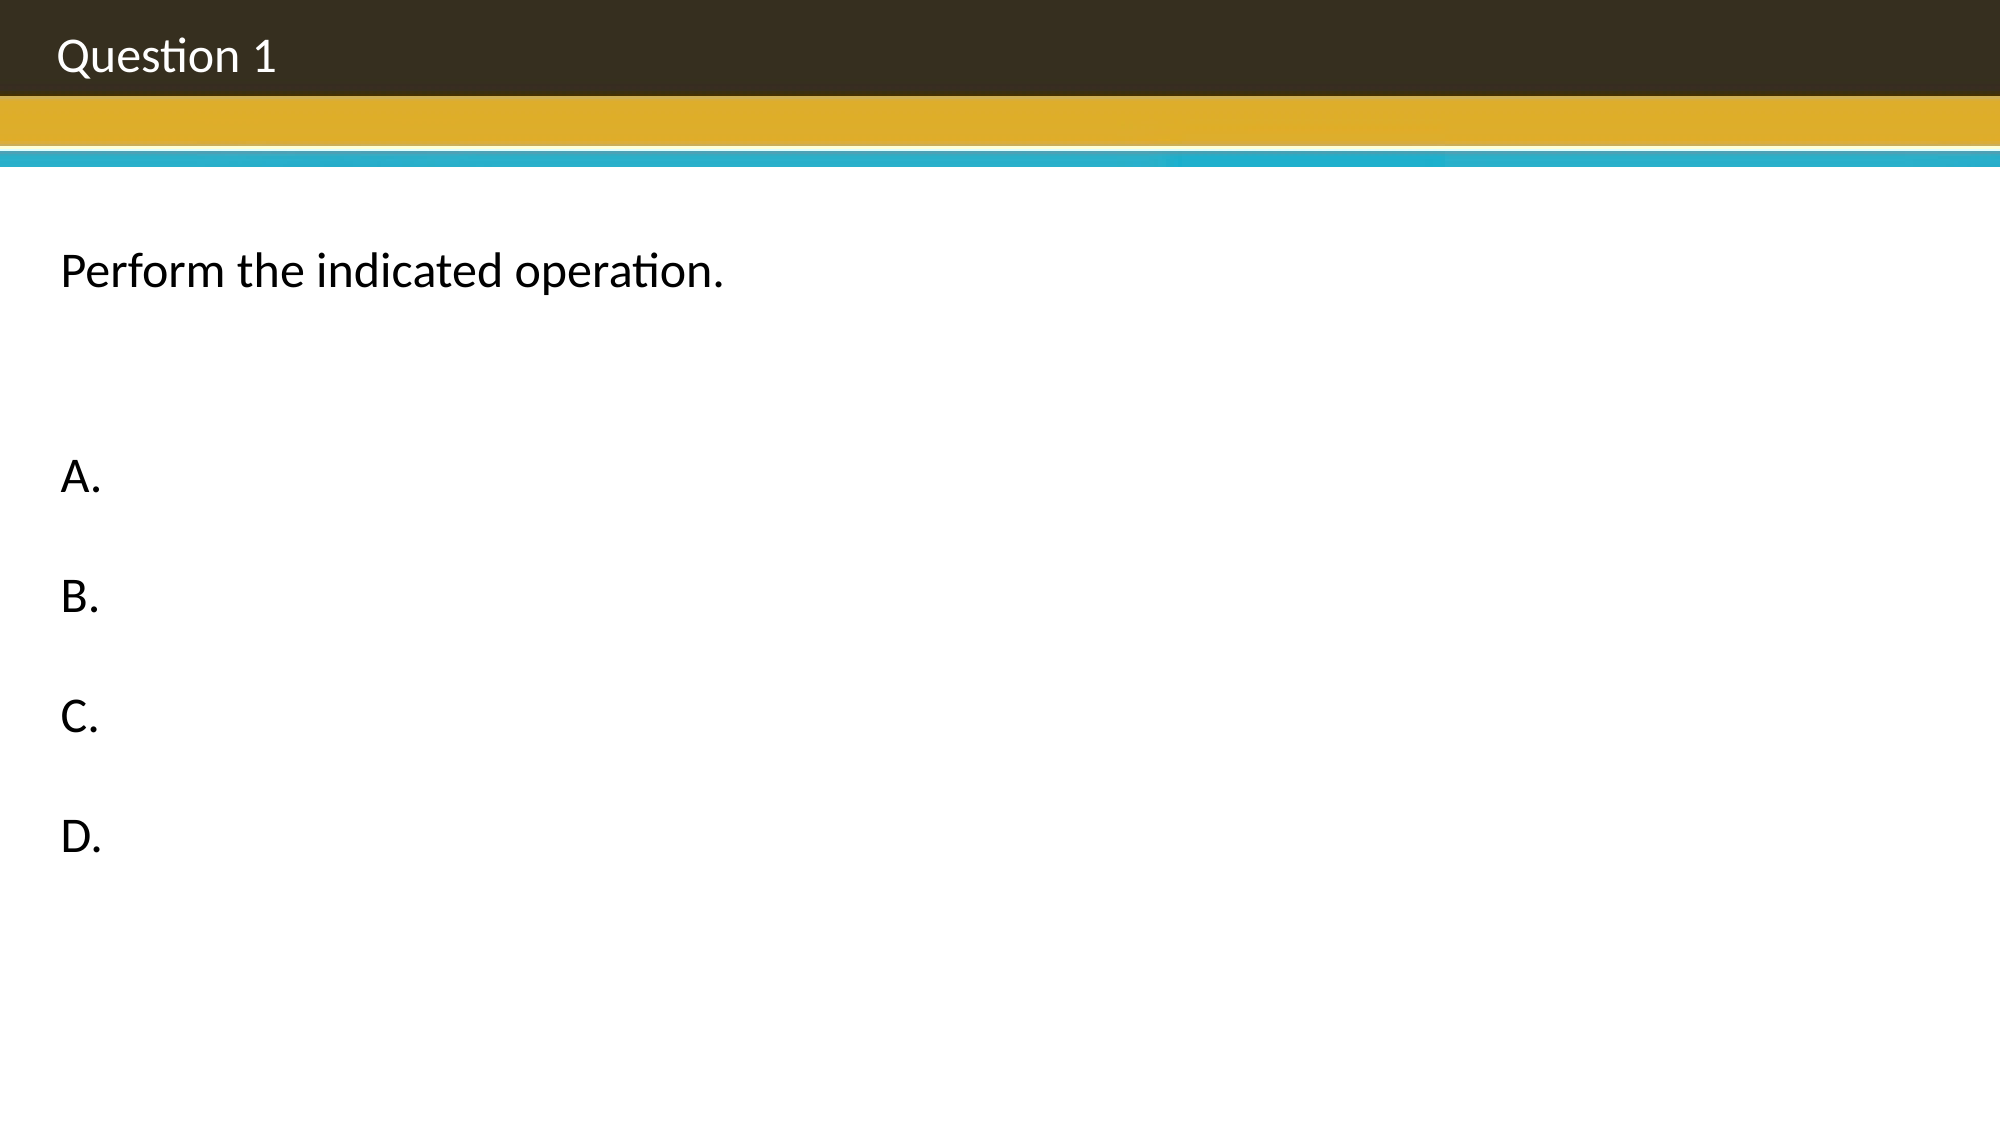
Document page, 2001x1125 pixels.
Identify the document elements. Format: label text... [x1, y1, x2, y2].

picture [0, 0, 2000, 167]
text_box Question 1 [41, 14, 293, 90]
